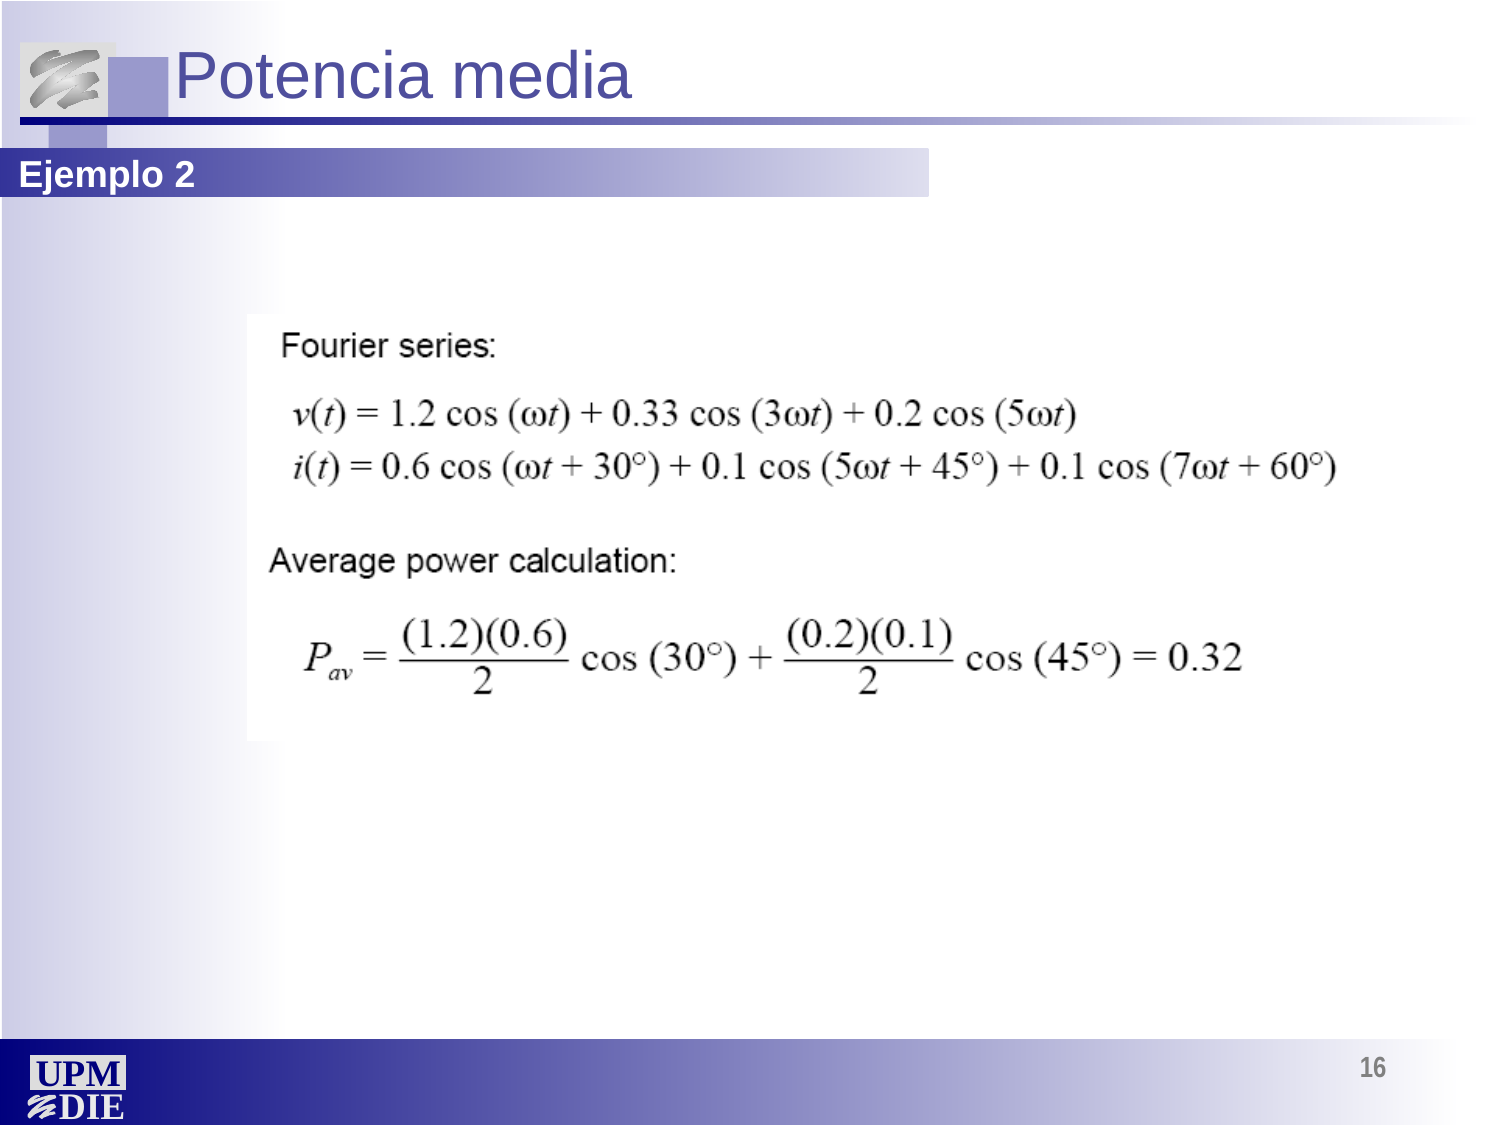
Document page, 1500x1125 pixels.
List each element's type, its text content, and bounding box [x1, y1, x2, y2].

title Potencia media [159, 23, 1430, 120]
picture [247, 314, 1399, 741]
text_box Ejemplo 2 [0, 148, 929, 197]
